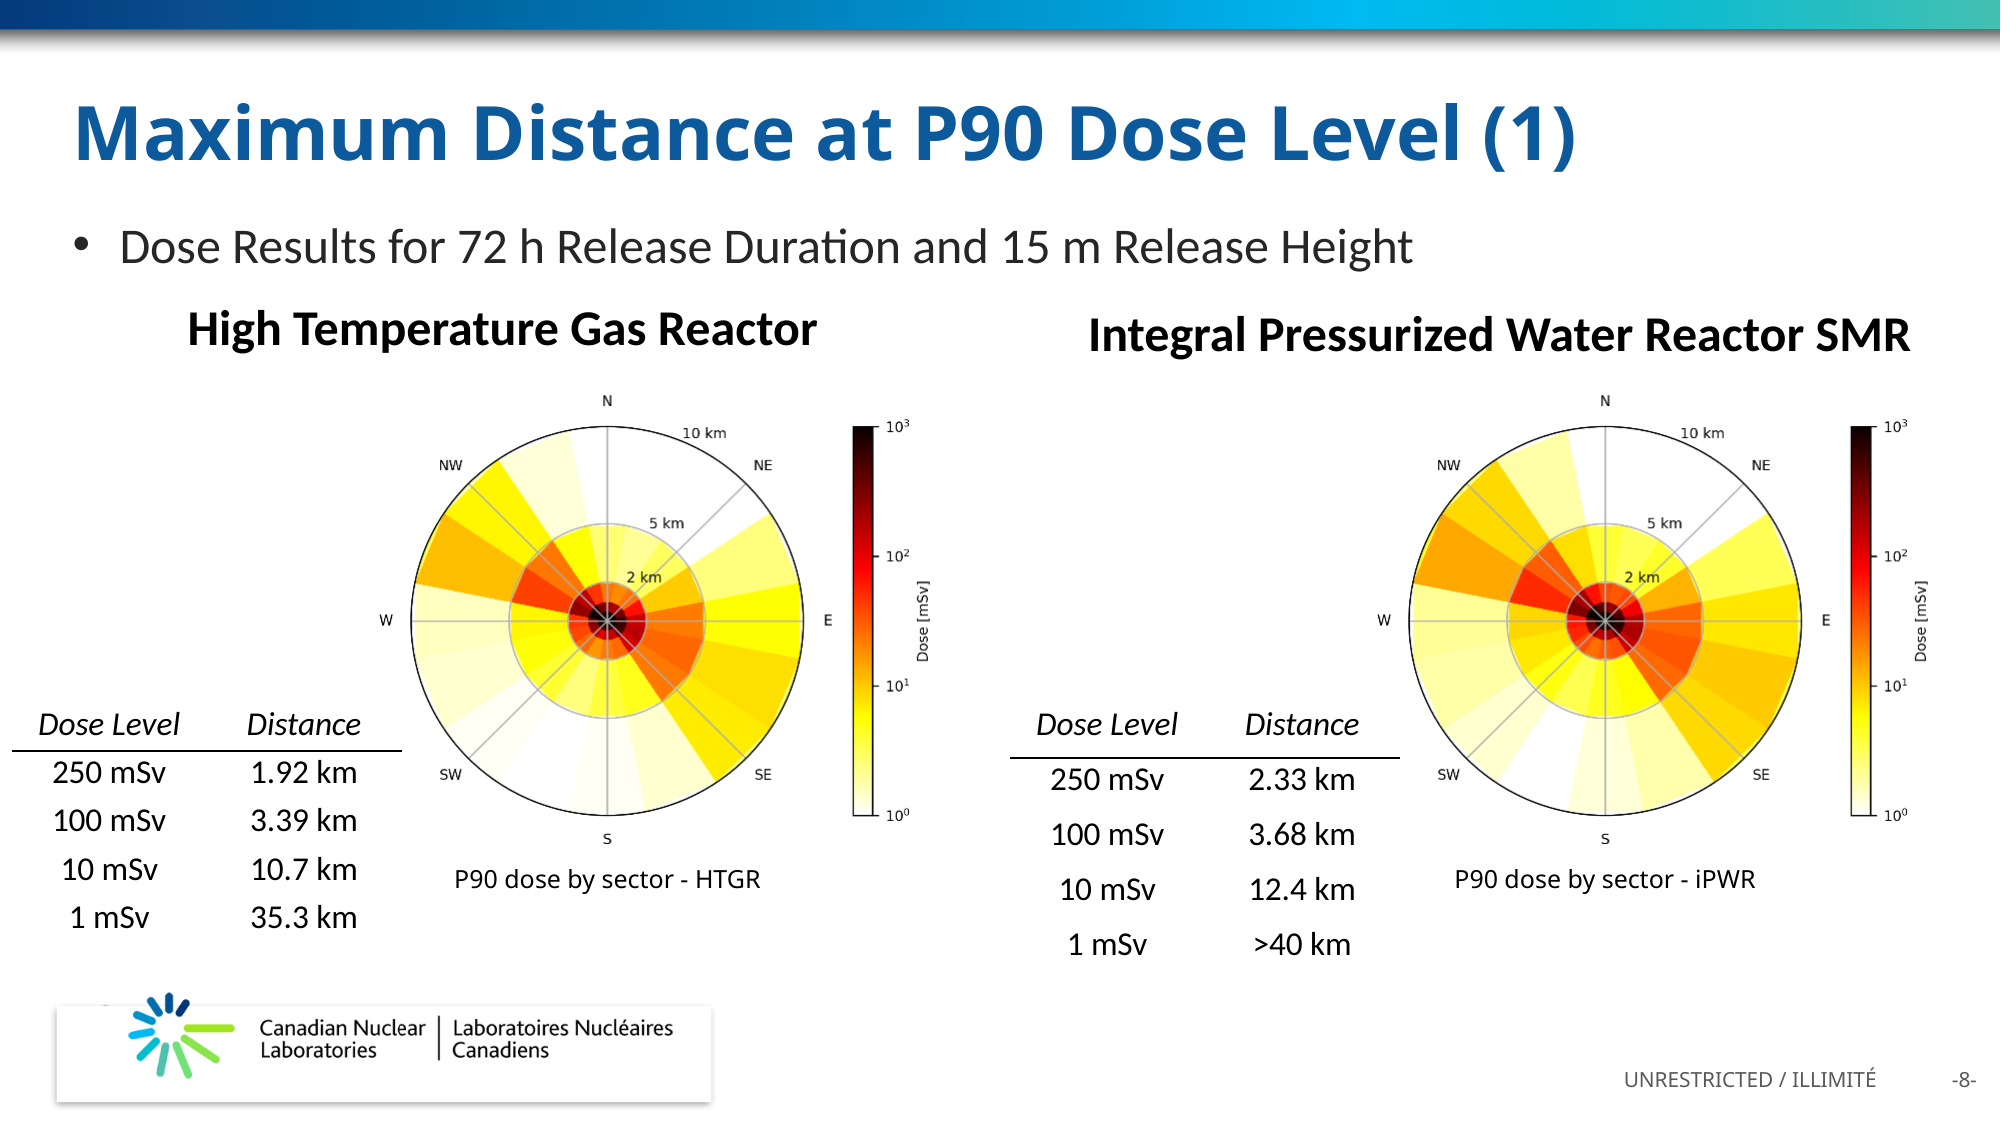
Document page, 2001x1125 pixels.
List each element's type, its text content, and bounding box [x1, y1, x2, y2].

title Maximum Distance at P90 Dose Level (1) [57, 78, 1940, 184]
table_cell 10.7 km [207, 848, 402, 896]
table_cell 100 mSv [1010, 813, 1205, 868]
picture [0, 964, 2000, 1125]
table_header Distance [1205, 703, 1317, 757]
picture [1322, 365, 1997, 872]
table_cell 100 mSv [12, 799, 207, 848]
table_cell 3.68 km [1205, 813, 1317, 868]
list Dose Results for 72 h Release Duration and 15 m Release Height [57, 206, 1958, 317]
text_box P90 dose by sector - iPWR [1406, 880, 1804, 901]
table_cell 10 mSv [1010, 868, 1205, 923]
table_cell 1.92 km [207, 752, 319, 799]
table_cell 12.4 km [1205, 868, 1400, 923]
text_box High Temperature Gas Reactor [172, 317, 834, 363]
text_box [56, 965, 712, 1105]
table_header Distance [207, 703, 319, 750]
table_cell 10 mSv [12, 848, 207, 896]
table_header Dose Level [12, 703, 207, 750]
table_cell >40 km [1205, 923, 1400, 978]
text_box Integral Pressurized Water Reactor SMR [1073, 293, 1927, 369]
picture [324, 365, 999, 872]
table_cell 2.33 km [1205, 759, 1317, 813]
table_cell 3.39 km [207, 799, 319, 848]
picture [0, 0, 2000, 87]
table_cell 250 mSv [12, 752, 207, 799]
table_cell 1 mSv [1010, 923, 1205, 978]
table_cell 1 mSv [12, 896, 207, 944]
table_cell 35.3 km [207, 896, 402, 944]
table_cell 250 mSv [1010, 759, 1205, 813]
text_box P90 dose by sector - HTGR [409, 880, 807, 901]
table_header Dose Level [1010, 703, 1205, 757]
